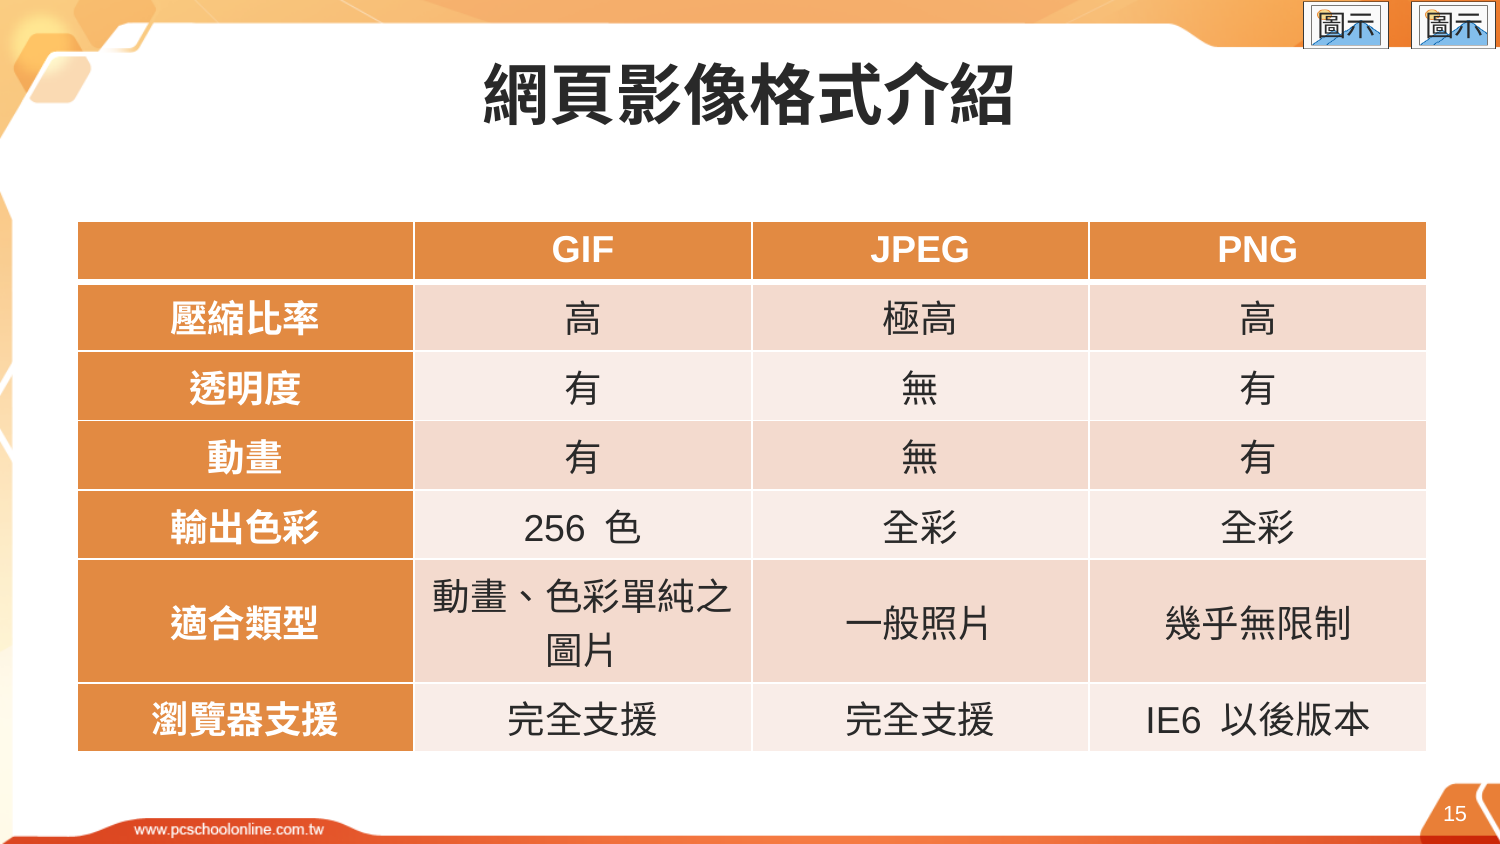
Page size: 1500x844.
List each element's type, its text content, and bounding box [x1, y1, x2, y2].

table_cell 瀏覽器支援 [78, 684, 413, 751]
table_cell 無 [753, 352, 1088, 420]
table_cell 高 [415, 285, 751, 350]
table_cell 有 [415, 421, 751, 489]
table_cell 全彩 [1090, 491, 1426, 558]
table_header JPEG [753, 222, 1088, 279]
table_cell IE6 以後版本 [1090, 684, 1426, 751]
table_cell 極高 [753, 285, 1088, 350]
table_cell 全彩 [753, 491, 1088, 558]
table_cell 完全支援 [415, 684, 751, 751]
table_cell 完全支援 [753, 684, 1088, 751]
table_cell 有 [415, 352, 751, 420]
table_cell 一般照片 [753, 560, 1088, 682]
table_cell 動畫、色彩單純之圖片 [415, 560, 751, 682]
table_cell 高 [1090, 285, 1426, 350]
table_cell 幾乎無限制 [1090, 560, 1426, 682]
table_cell 有 [1090, 421, 1426, 489]
slide_number 15 [1422, 790, 1488, 836]
table_cell 256 色 [415, 491, 751, 558]
table_header PNG [1090, 222, 1426, 279]
title 網頁影像格式介紹 [75, 46, 1425, 163]
table_header [78, 222, 413, 279]
table_cell 壓縮比率 [78, 285, 413, 350]
table_cell 透明度 [78, 352, 413, 420]
table_cell 輸出色彩 [78, 491, 413, 558]
table_cell 無 [753, 421, 1088, 489]
table_cell 適合類型 [78, 560, 413, 682]
picture [0, 0, 1500, 844]
table_cell 有 [1090, 352, 1426, 420]
table_cell 動畫 [78, 421, 413, 489]
table_header GIF [415, 222, 751, 279]
